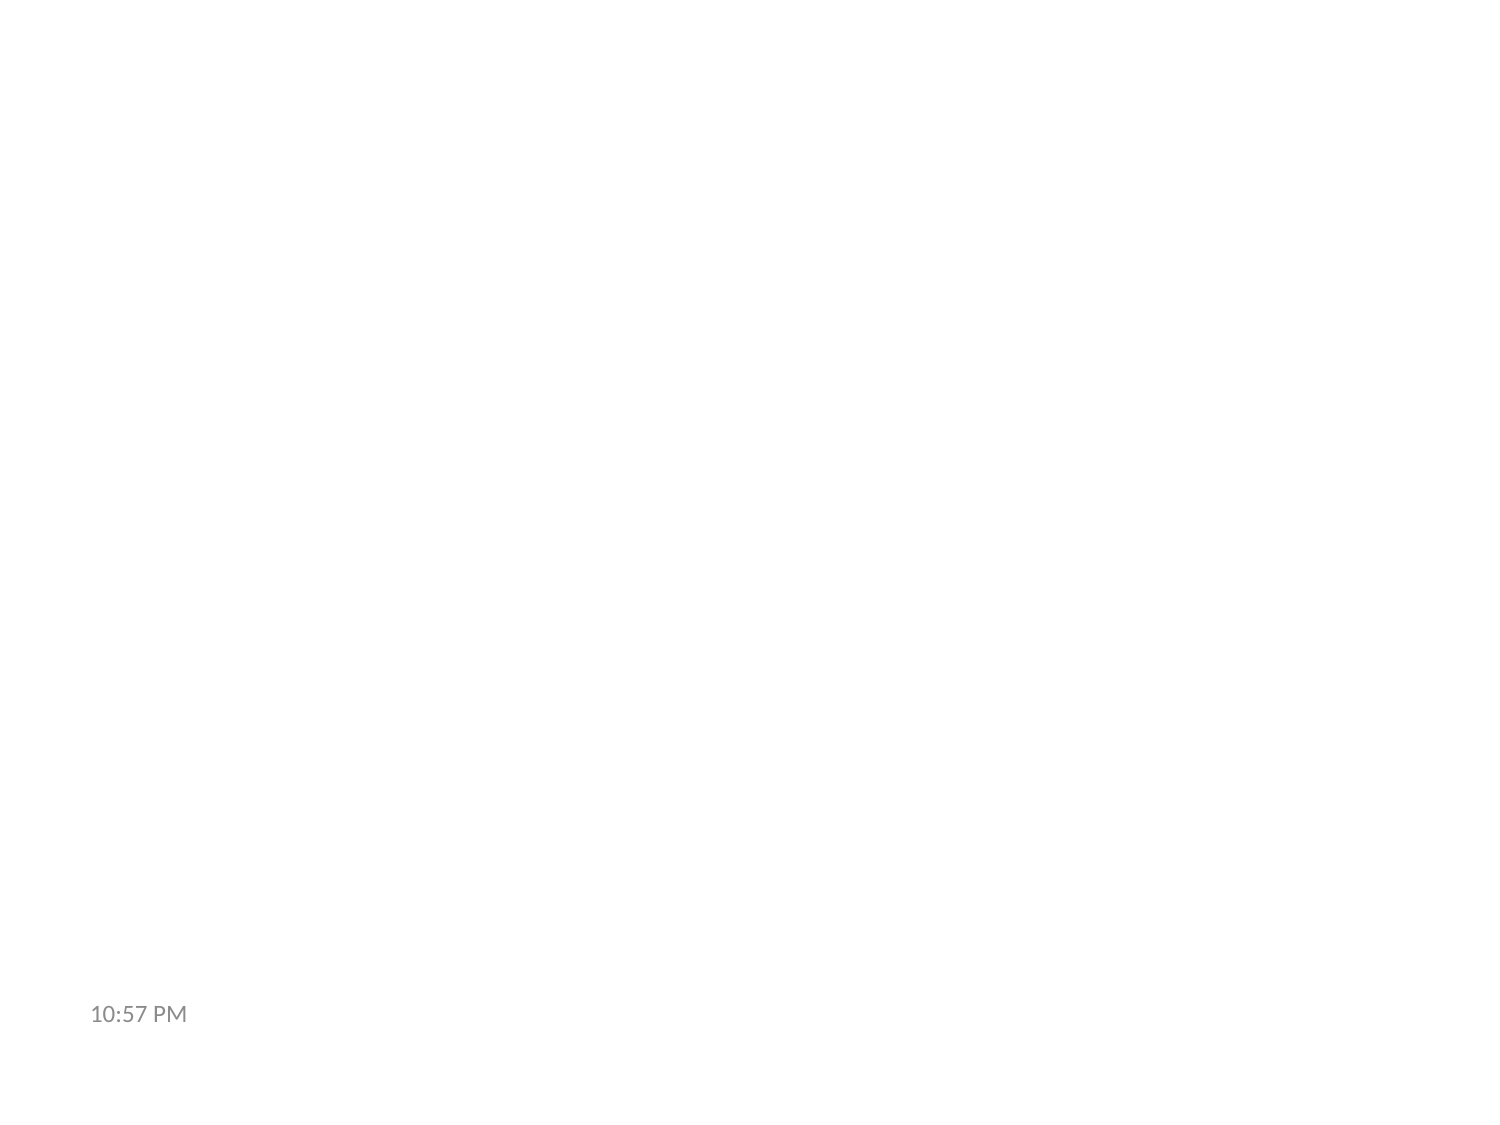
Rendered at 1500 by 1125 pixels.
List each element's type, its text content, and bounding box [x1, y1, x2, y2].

text_box 3:35 PM [75, 982, 425, 1043]
